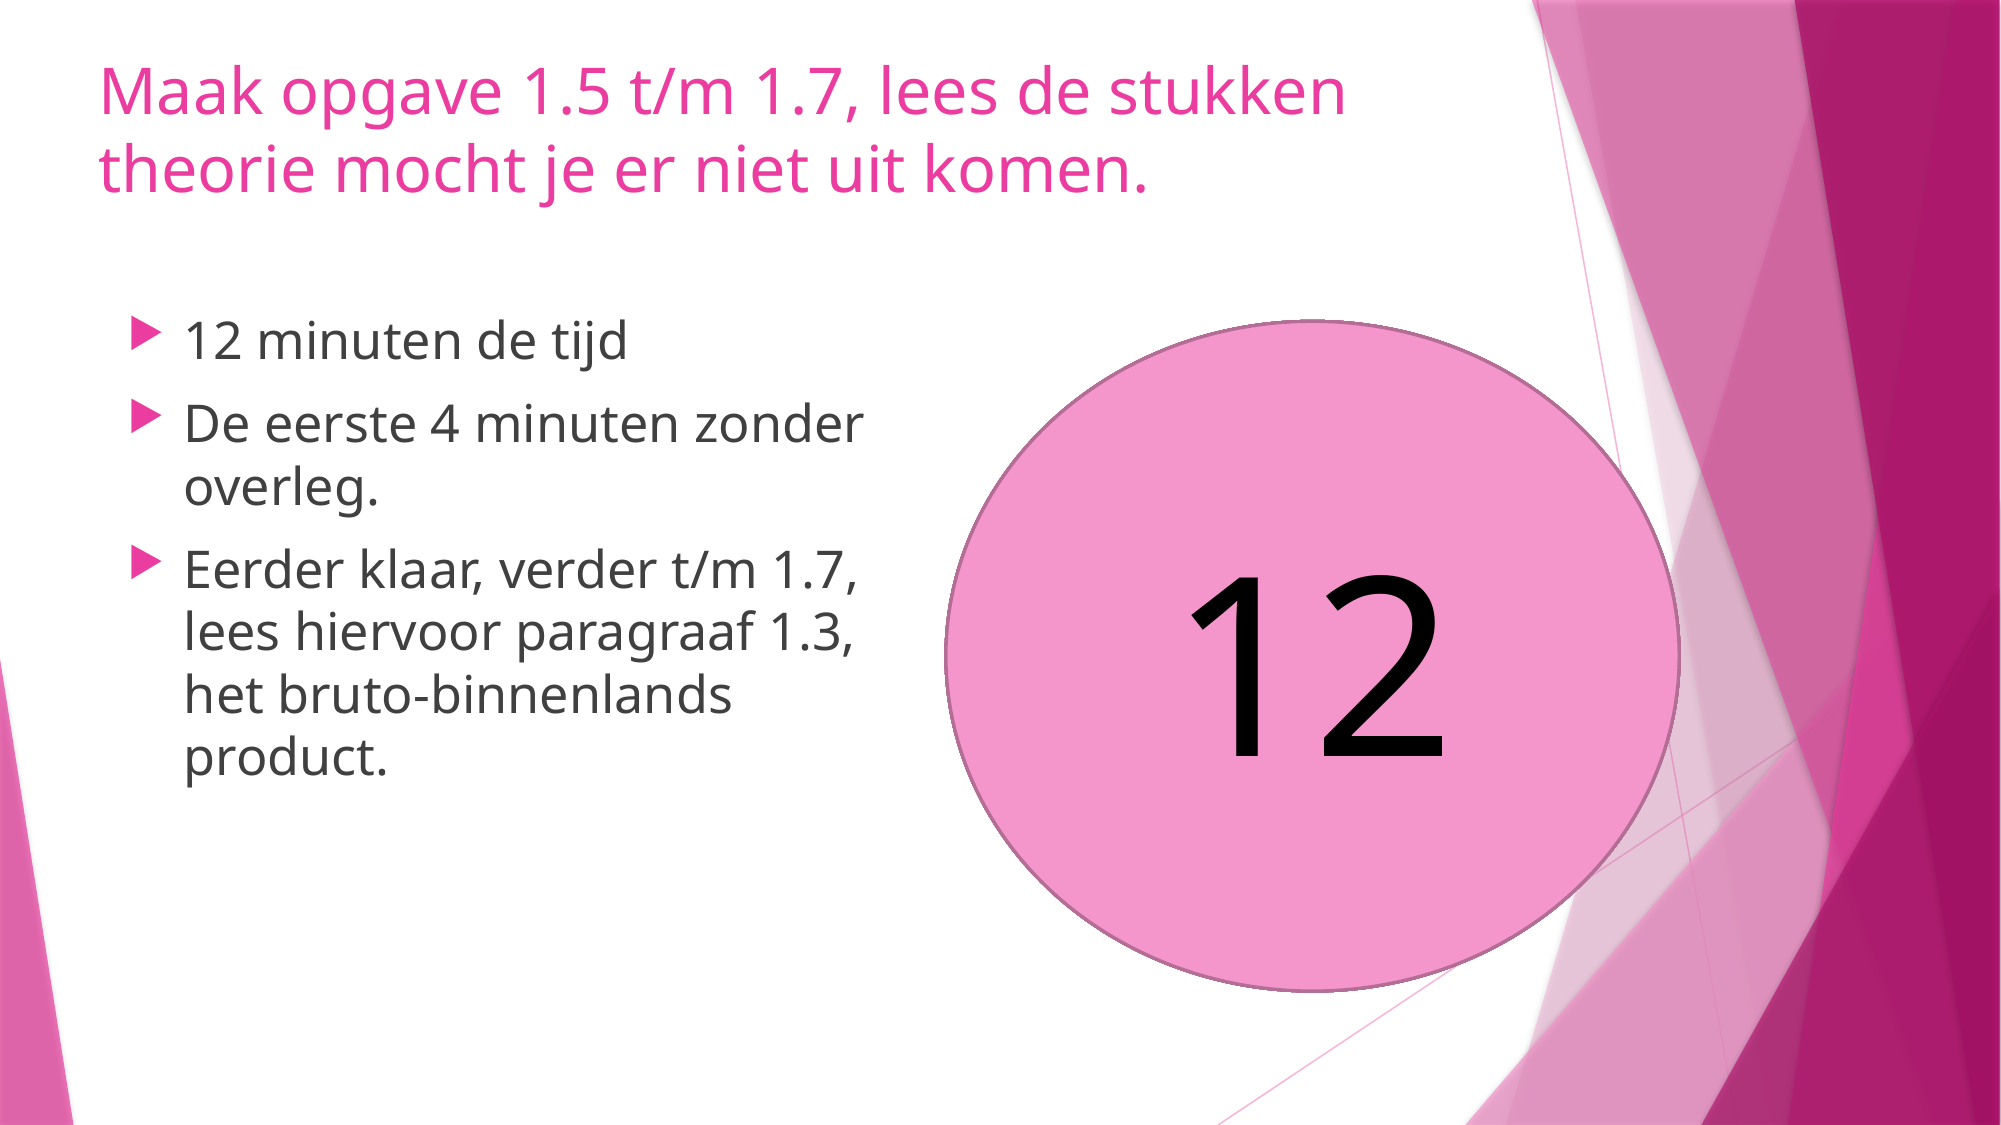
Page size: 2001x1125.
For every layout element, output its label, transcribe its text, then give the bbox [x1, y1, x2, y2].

title Maak opgave 1.5 t/m 1.7, lees de stukken theorie mocht je er niet uit komen. [83, 42, 1494, 260]
text_box 12 [944, 319, 1681, 993]
list 12 minuten de tijd De eerste 4 minuten zonder overleg. Eerder klaar, verder t/m 1.7, lees hiervoor paragraaf 1.3, het bruto-binnenlands product. [112, 299, 896, 992]
